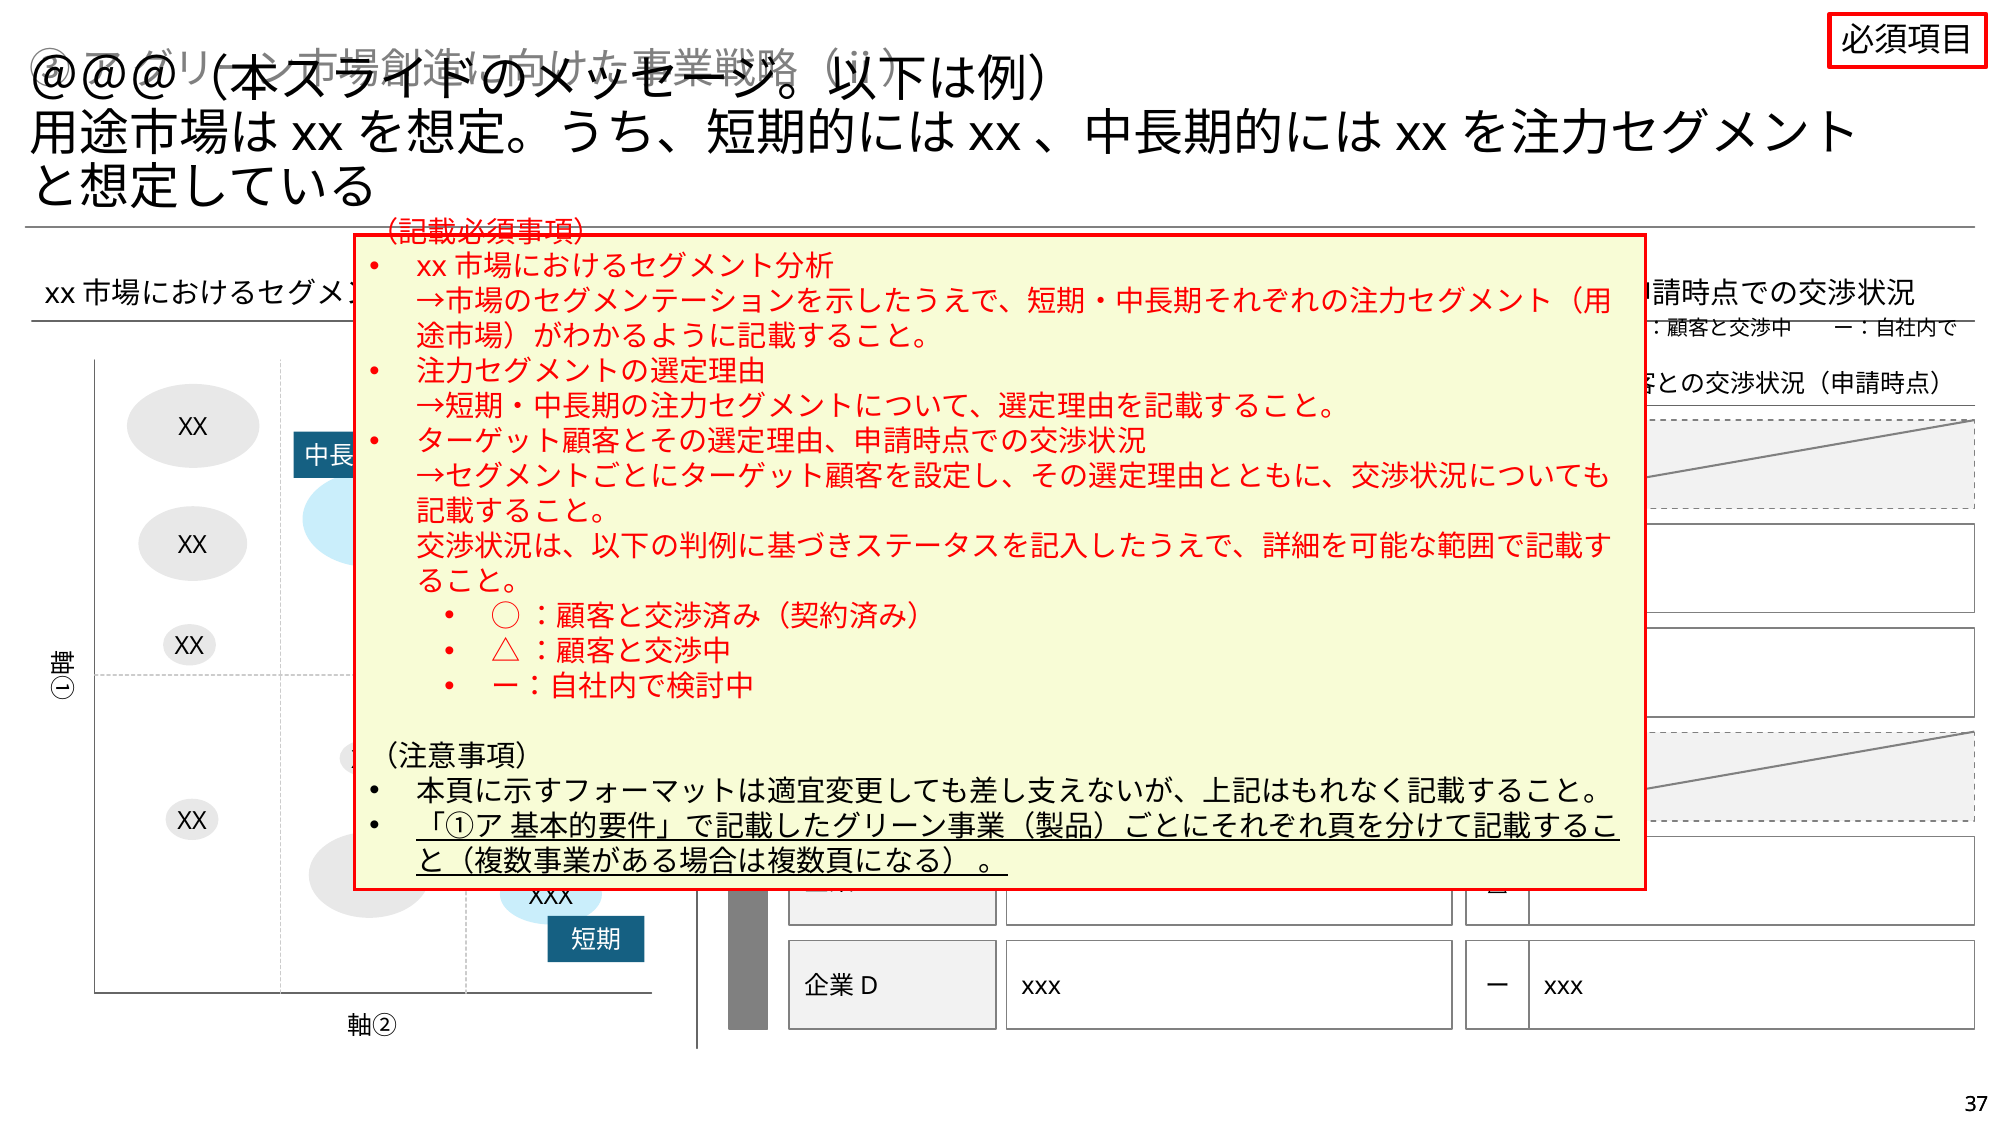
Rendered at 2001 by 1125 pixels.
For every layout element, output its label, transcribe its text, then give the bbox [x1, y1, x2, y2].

text_box ③ア グリーン市場創造に向けた事業戦略（ⅱ） [29, 47, 1802, 53]
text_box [28, 261, 668, 323]
text_box xxx [1527, 939, 1976, 1030]
text_box 必須項目 [1829, 13, 1986, 68]
text_box xxx [1647, 627, 1976, 718]
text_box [1465, 357, 1975, 407]
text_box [1005, 358, 1453, 407]
text_box xxx [1527, 835, 1976, 926]
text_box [1465, 731, 1975, 821]
text_box △ [1465, 891, 1527, 926]
text_box xxx [1647, 523, 1976, 614]
text_box xxx [1005, 891, 1453, 926]
text_box セグメントB [728, 891, 769, 1031]
text_box （記載必須事項） xx市場におけるセグメント分析 →市場のセグメンテーションを示したうえで、短期・中長期それぞれの注力セグメント（用途市場）がわかるように記載すること。 注力セグメントの選定理由 →短期・中長期の注力セグメントについて、選定理由を記載すること。 ターゲット顧客とその選定理由、申請時点での交渉状況 →セグメントごとにターゲット顧客を設定し、その選定理由とともに、交渉状況についても記載すること。 交渉状況は、以下の判例に基づきステータスを記入したうえで、詳細を可能な範囲で記載すること。 ◯：顧客と交渉済み（契約済み） △：顧客と交渉中 ー：自社内で検討中 （注意事項） 本頁に示すフォーマットは適宜変更しても差し支えないが、上記はもれなく記載すること。 「①ア 基本的要件」で記載したグリーン事業（製品）ごとにそれぞれ頁を分けて記載すること（複数事業がある場合は複数頁になる） 。 [353, 233, 1647, 891]
text_box 凡例 ◯：顧客と交渉済み（契約済み） △：顧客と交渉中 ー：自社内で検討中 [1647, 323, 1975, 357]
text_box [33, 359, 652, 1049]
text_box 企業D [788, 939, 997, 1030]
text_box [1465, 419, 1975, 510]
text_box 企業C [788, 891, 997, 926]
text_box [717, 358, 996, 407]
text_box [722, 261, 1975, 323]
text_box xxx [1005, 939, 1453, 1030]
text_box ー [1465, 939, 1527, 1030]
text_box ＠＠＠（本スライドのメッセージ。以下は例） 用途市場はxxを想定。うち、短期的にはxx、中長期的にはxxを注力セグメントと想定している [29, 53, 1875, 216]
